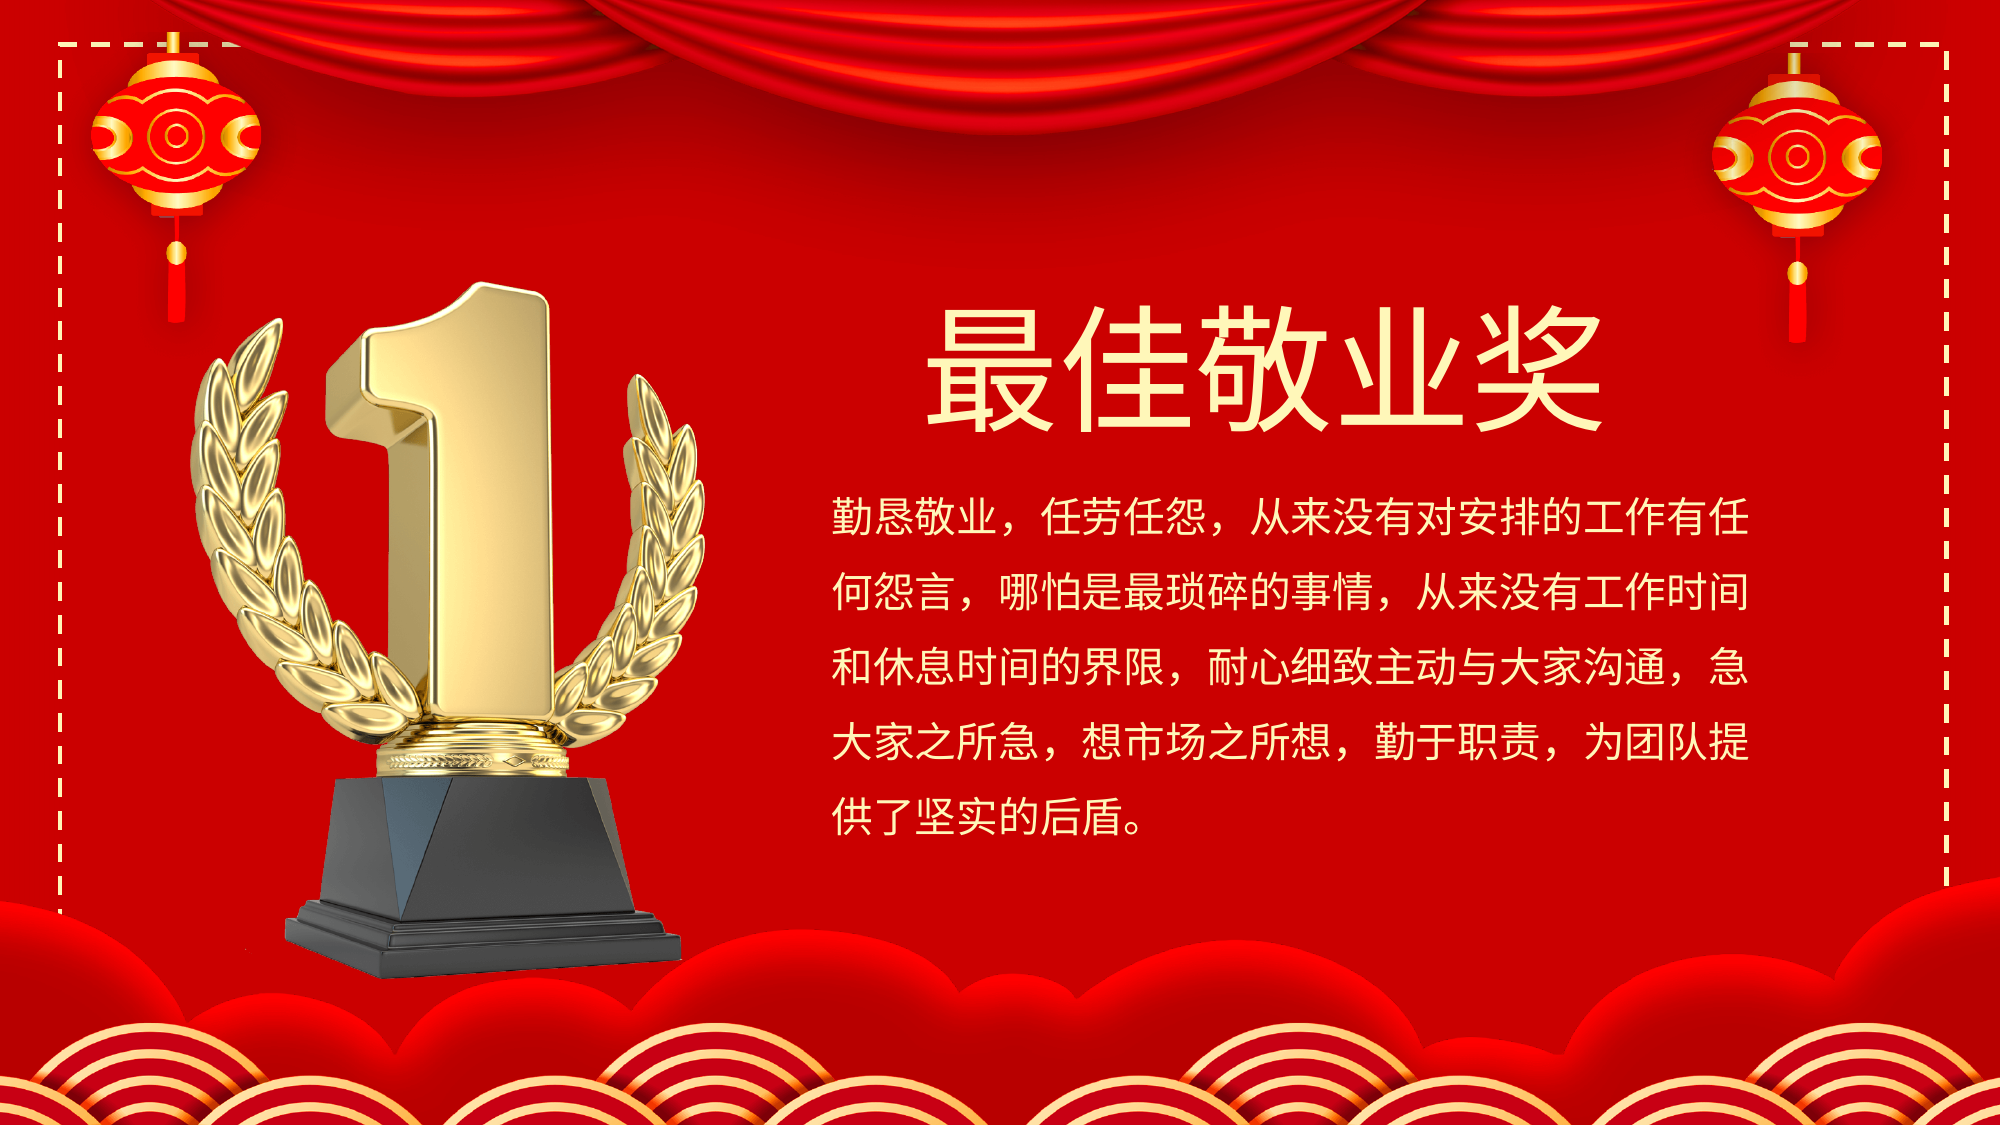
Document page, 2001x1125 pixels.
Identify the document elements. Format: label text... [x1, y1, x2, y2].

picture [0, 0, 2000, 1125]
text_box 勤恳敬业，任劳任怨，从来没有对安排的工作有任何怨言，哪怕是最琐碎的事情，从来没有工作时间和休息时间的界限，耐心细致主动与大家沟通，急大家之所急，想市场之所想，勤于职责，为团队提供了坚实的后盾。 [816, 458, 1779, 848]
text_box 最佳敬业奖 [906, 282, 1638, 457]
